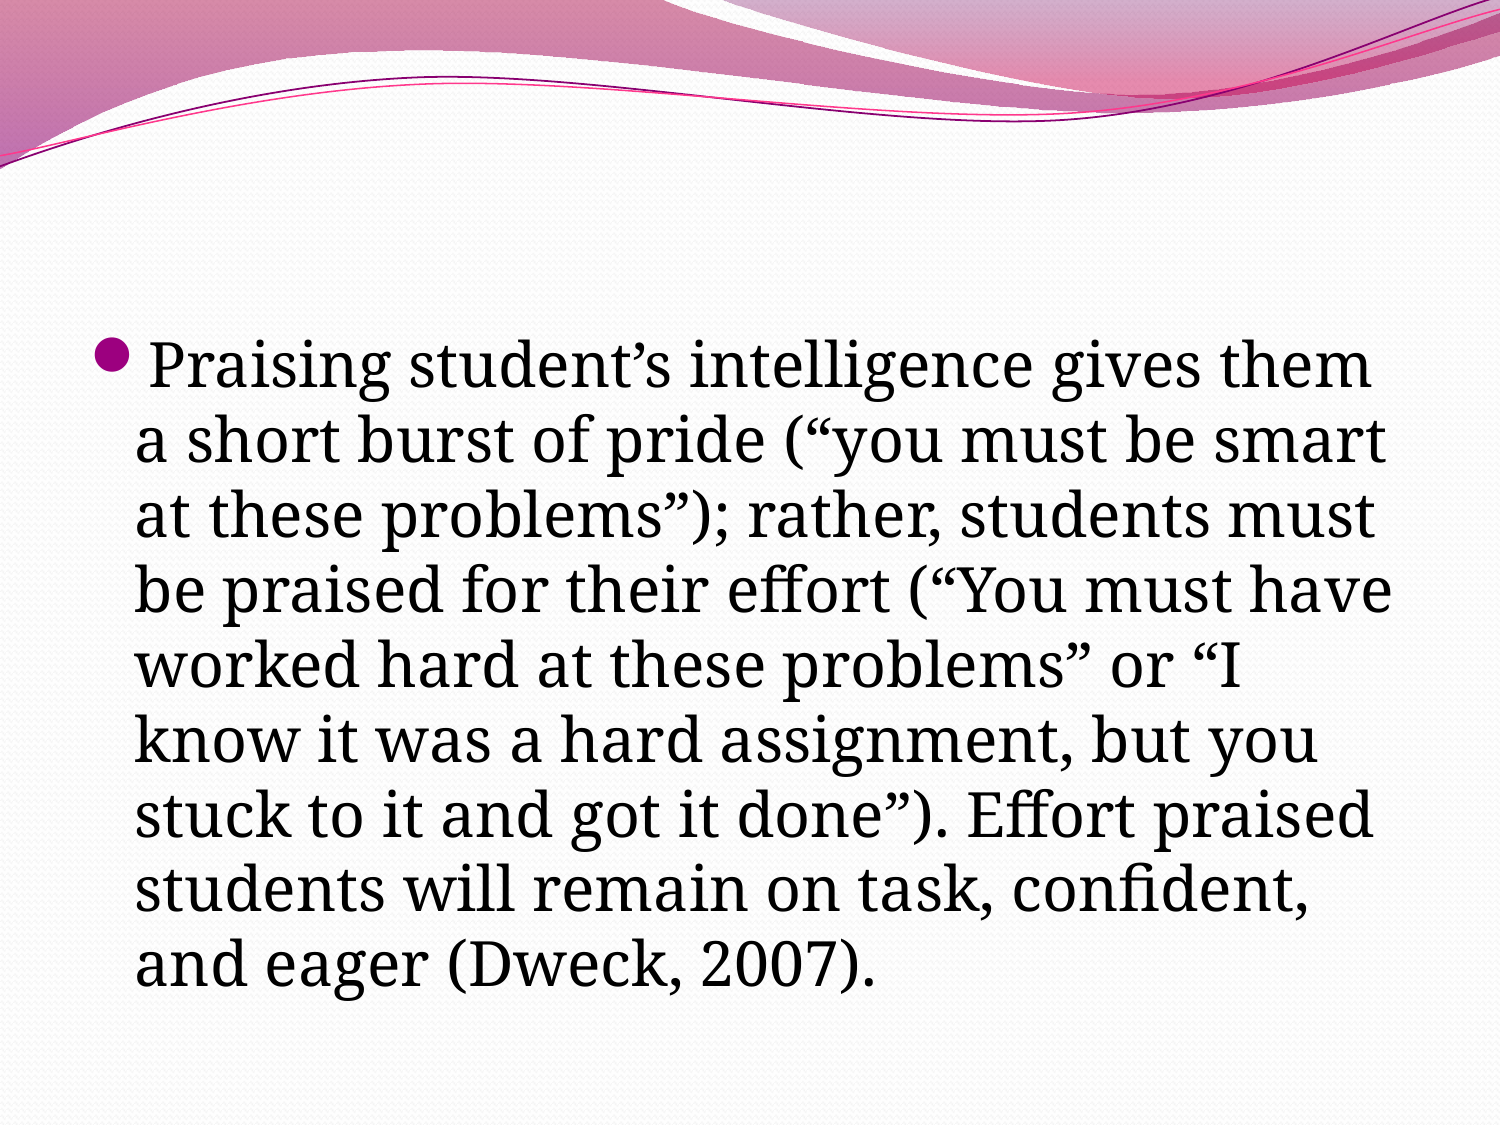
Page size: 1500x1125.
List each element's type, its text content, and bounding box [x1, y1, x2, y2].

list Praising student’s intelligence gives them a short burst of pride (“you must be smart at these problems”); rather, students must be praised for their effort (“You must have worked hard at these problems” or “I know it was a hard assignment, but you stuck to it and got it done”). Effort praised students will remain on task, confident, and eager (Dweck, 2007). [75, 317, 1425, 1038]
